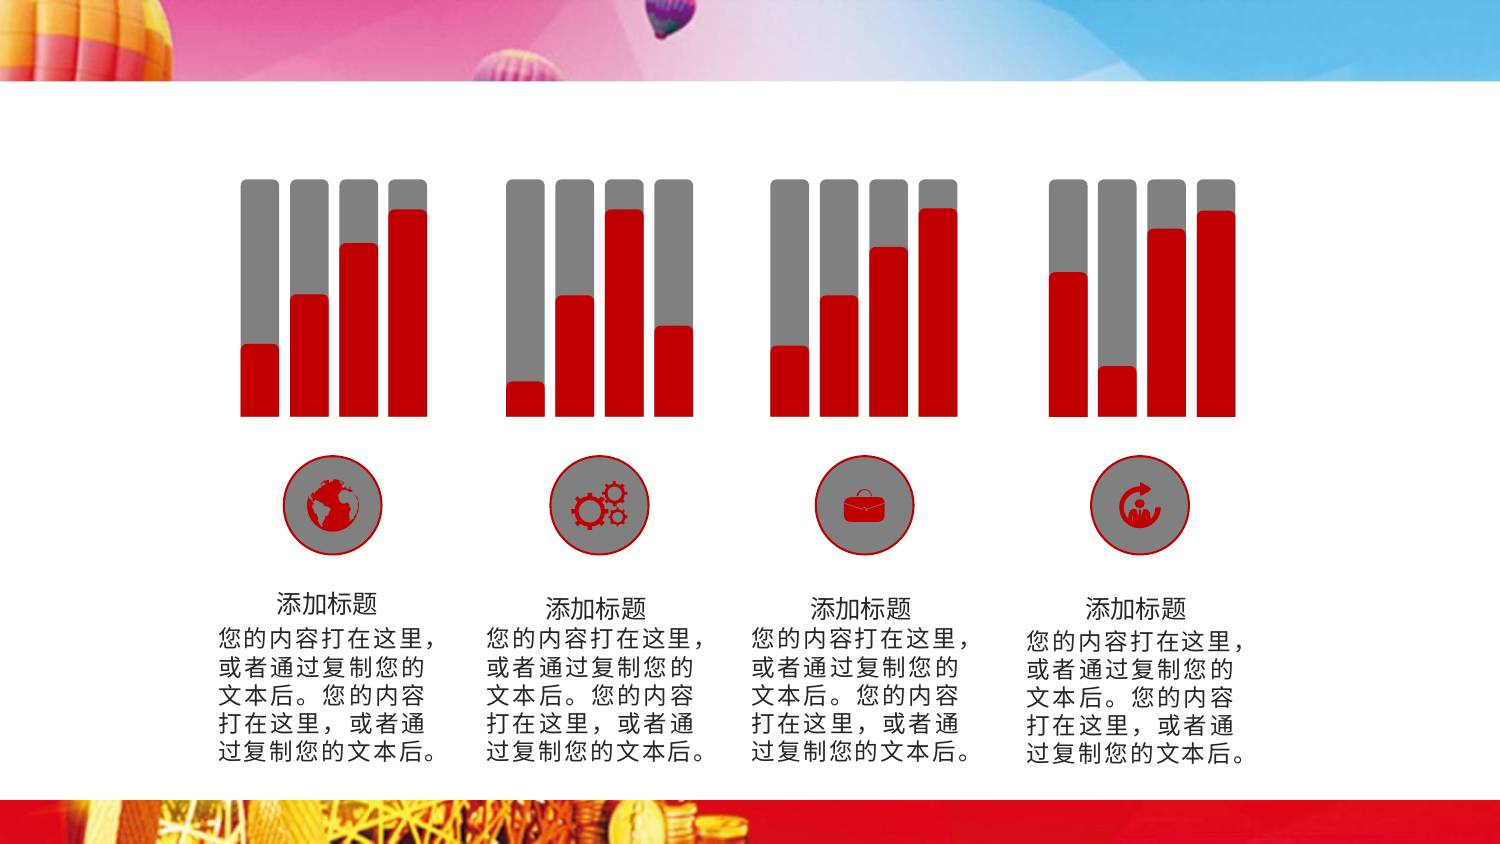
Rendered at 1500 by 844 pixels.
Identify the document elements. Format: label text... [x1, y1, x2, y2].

text_box [240, 179, 280, 349]
text_box [1147, 228, 1186, 417]
text_box [1196, 210, 1236, 417]
text_box [555, 179, 595, 300]
text_box [1097, 179, 1137, 371]
picture [0, 800, 1500, 844]
text_box 添加标题 [798, 573, 1030, 626]
text_box [869, 246, 908, 417]
text_box [1097, 366, 1137, 417]
text_box [815, 456, 914, 555]
text_box [770, 345, 810, 417]
text_box [1048, 272, 1088, 417]
text_box [506, 381, 545, 417]
text_box [339, 243, 379, 417]
text_box [918, 179, 958, 213]
text_box [550, 456, 649, 555]
text_box [137, 20, 542, 89]
text_box [819, 179, 859, 300]
text_box [819, 295, 859, 417]
text_box [654, 325, 694, 417]
text_box [555, 295, 595, 417]
text_box [1091, 456, 1189, 555]
text_box [604, 179, 644, 215]
text_box [1196, 179, 1236, 215]
text_box [1119, 482, 1161, 529]
text_box 添加标题 [264, 568, 497, 621]
text_box [290, 179, 329, 297]
text_box 您的内容打在这里，或者通过复制您的文本后。您的内容打在这里，或者通过复制您的文本后。 [739, 618, 971, 771]
text_box [1048, 179, 1088, 277]
text_box [506, 179, 545, 385]
text_box [339, 179, 379, 248]
text_box 您的内容打在这里，或者通过复制您的文本后。您的内容打在这里，或者通过复制您的文本后。 [206, 618, 437, 771]
text_box 添加标题 [1073, 573, 1305, 626]
text_box 添加标题 [533, 573, 765, 626]
text_box [571, 481, 628, 530]
text_box 您的内容打在这里，或者通过复制您的文本后。您的内容打在这里，或者通过复制您的文本后。 [474, 618, 706, 771]
text_box [306, 479, 359, 532]
text_box [290, 294, 329, 417]
text_box [770, 179, 810, 351]
text_box [918, 208, 958, 417]
text_box [869, 179, 908, 250]
picture [0, 0, 1500, 81]
text_box [843, 489, 885, 522]
text_box [283, 456, 382, 555]
text_box [1147, 179, 1186, 232]
text_box [240, 343, 280, 417]
text_box [388, 209, 428, 417]
text_box [604, 209, 644, 417]
text_box 您的内容打在这里，或者通过复制您的文本后。您的内容打在这里，或者通过复制您的文本后。 [1014, 620, 1246, 774]
text_box [654, 179, 694, 331]
text_box [388, 179, 428, 215]
